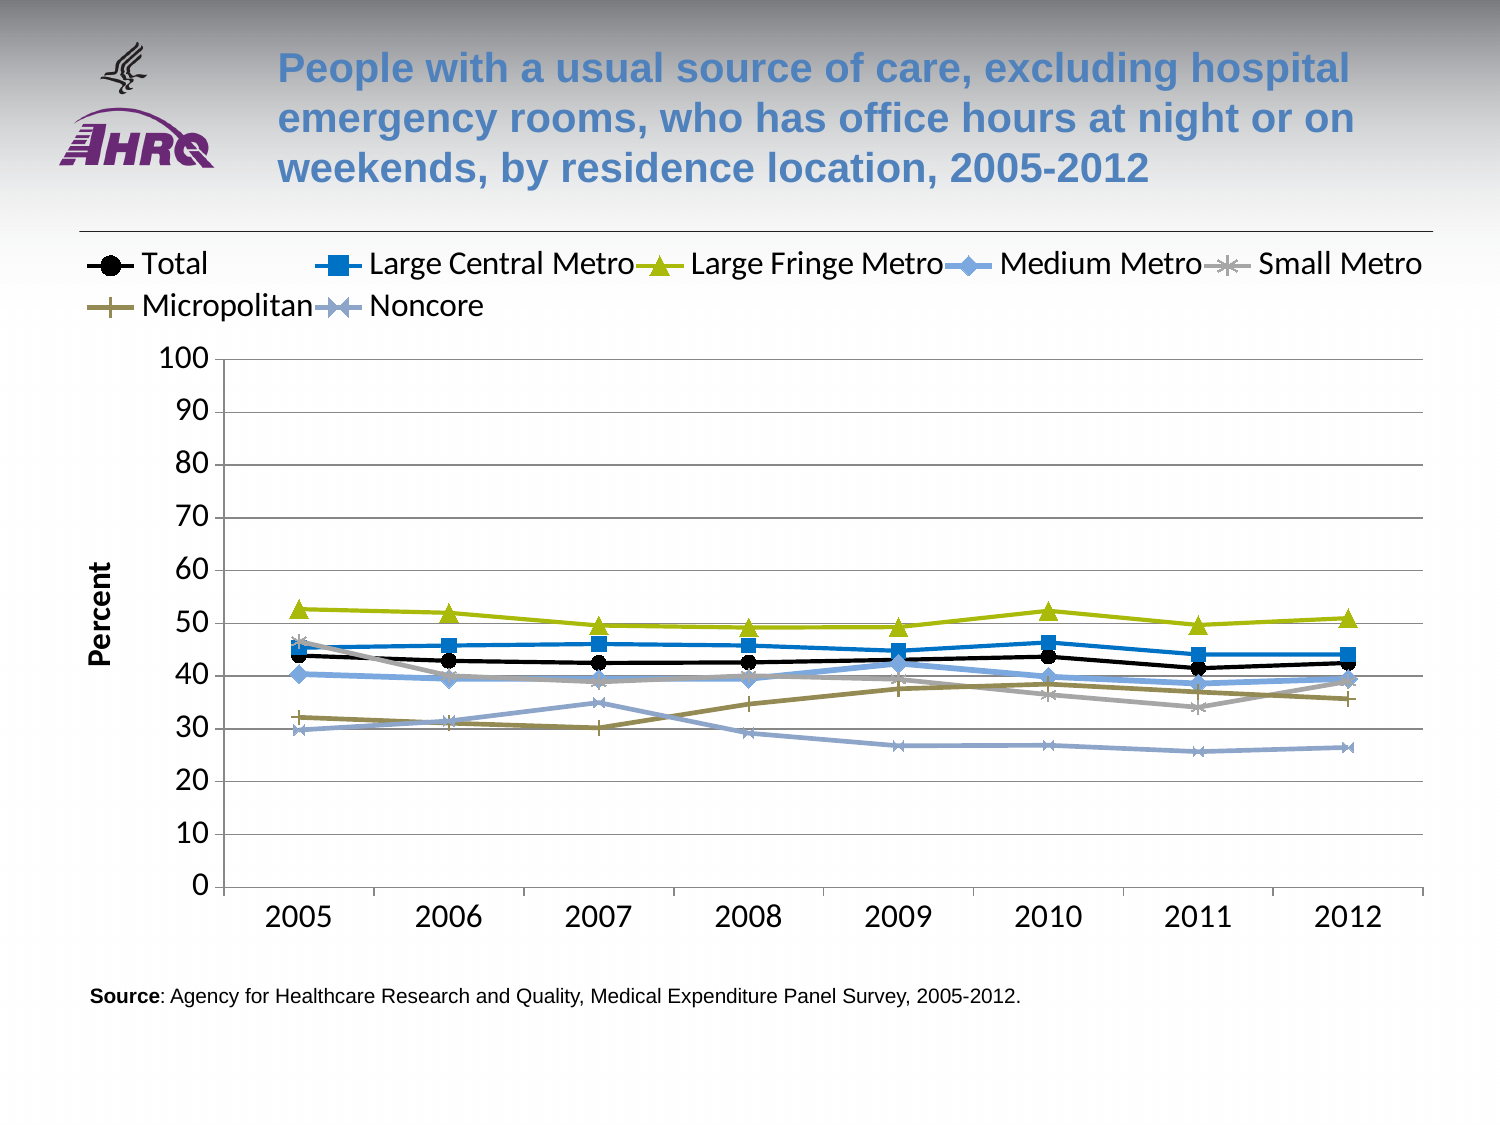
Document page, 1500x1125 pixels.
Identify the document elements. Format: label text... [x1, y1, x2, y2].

text_box Source: Agency for Healthcare Research and Quality, Medical Expenditure Panel Survey, 2005-2012. [74, 975, 1425, 1015]
title People with a usual source of care, excluding hospital emergency rooms, who has office hours at night or on weekends, by residence location, 2005-2012 [262, 45, 1425, 188]
chart [74, 239, 1426, 961]
picture [0, 0, 1500, 1125]
